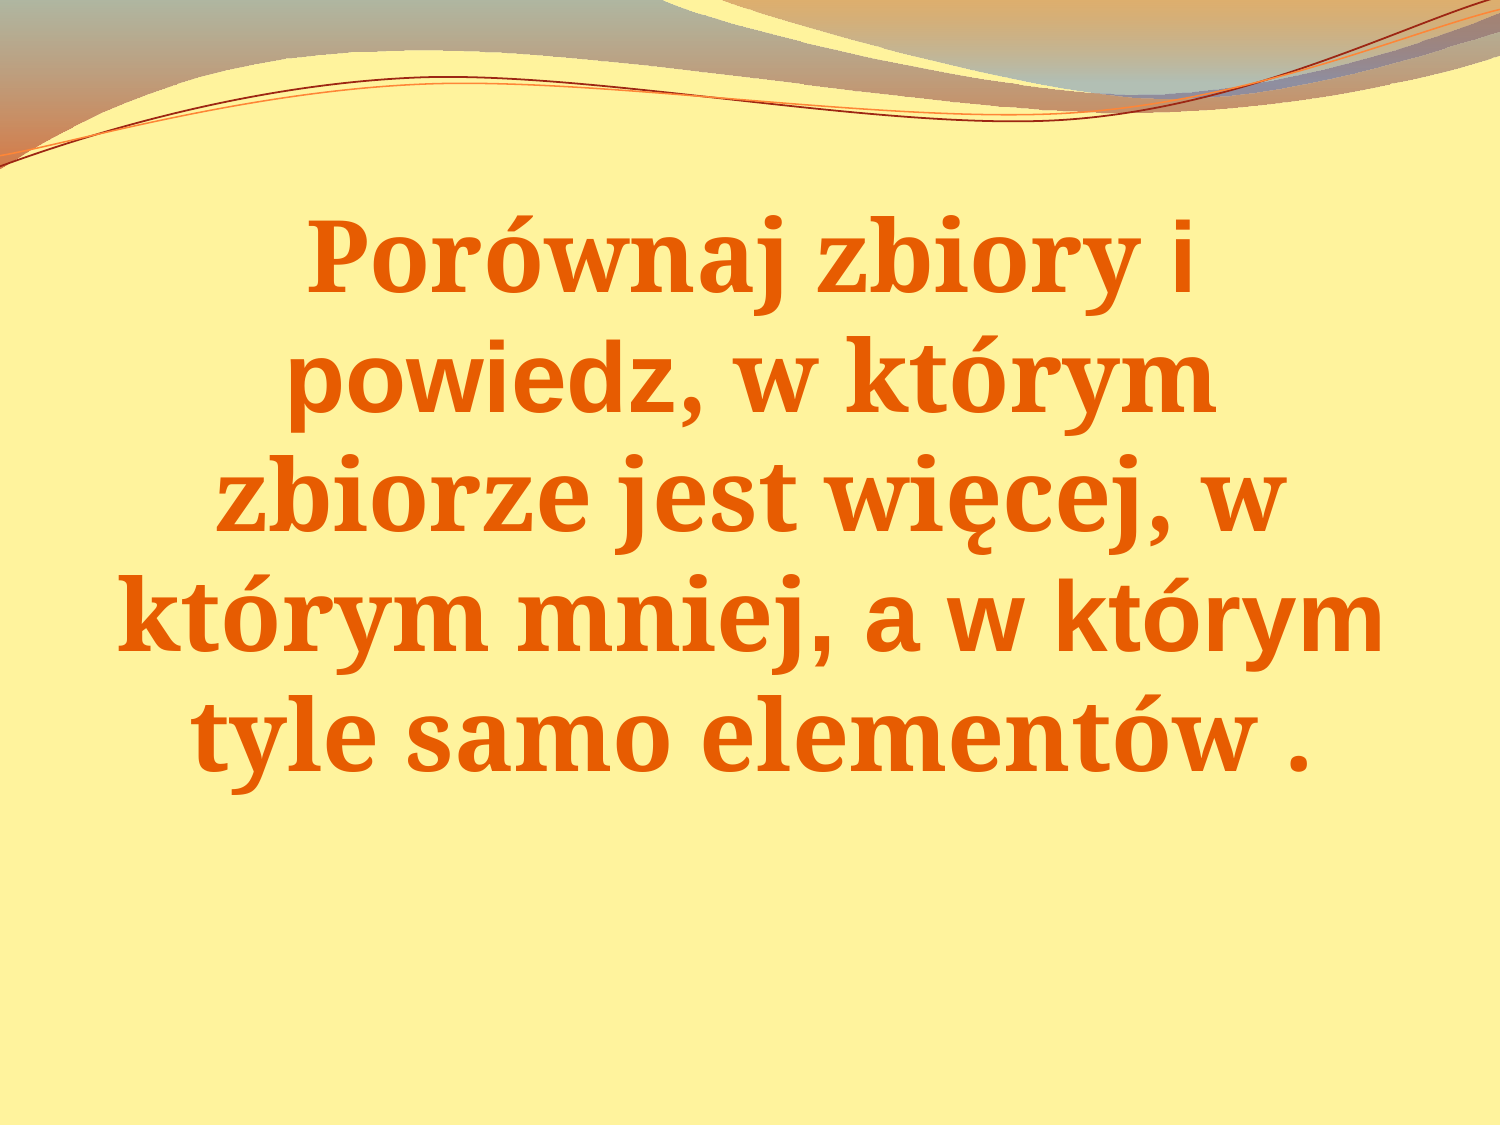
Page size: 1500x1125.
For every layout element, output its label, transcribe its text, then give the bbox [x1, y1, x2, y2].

list Porównaj zbiory i powiedz, w którym zbiorze jest więcej, w którym mniej, a w którym tyle samo elementów . [76, 184, 1428, 905]
